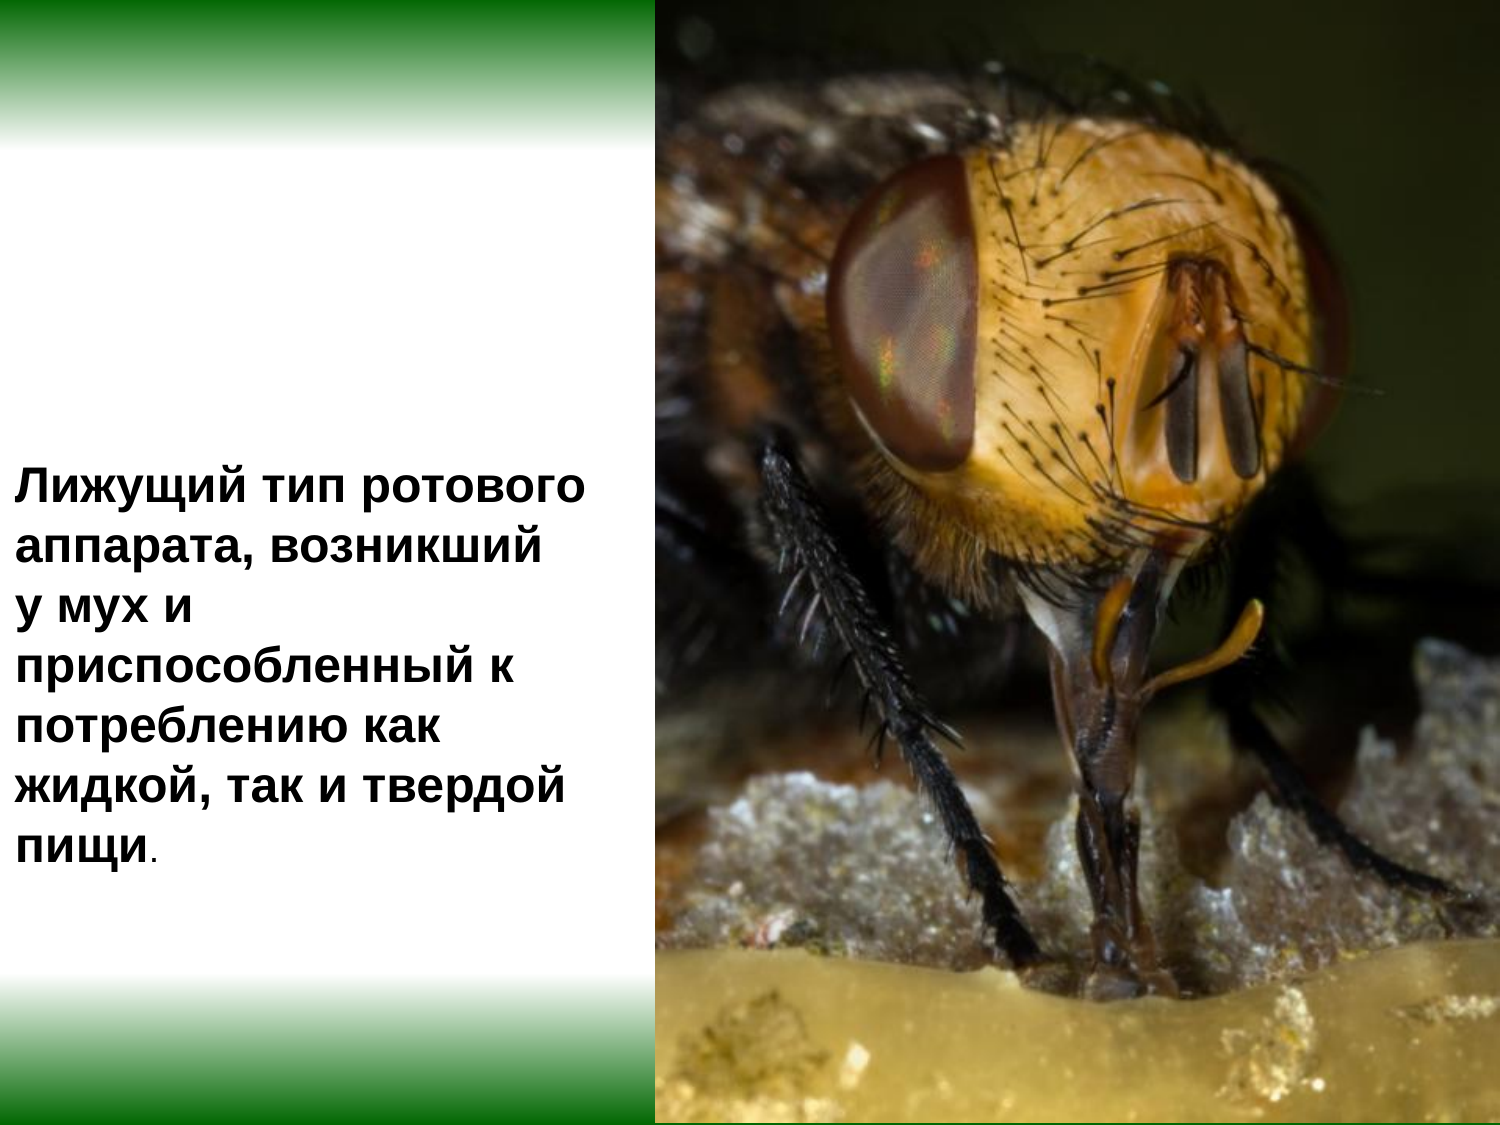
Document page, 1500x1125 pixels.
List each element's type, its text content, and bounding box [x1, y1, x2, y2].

text_box Лижущий тип ротового аппарата, возникший у мух и приспособленный к потреблению как жидкой, так и твердой пищи. [0, 445, 650, 880]
picture [655, 0, 1500, 1123]
